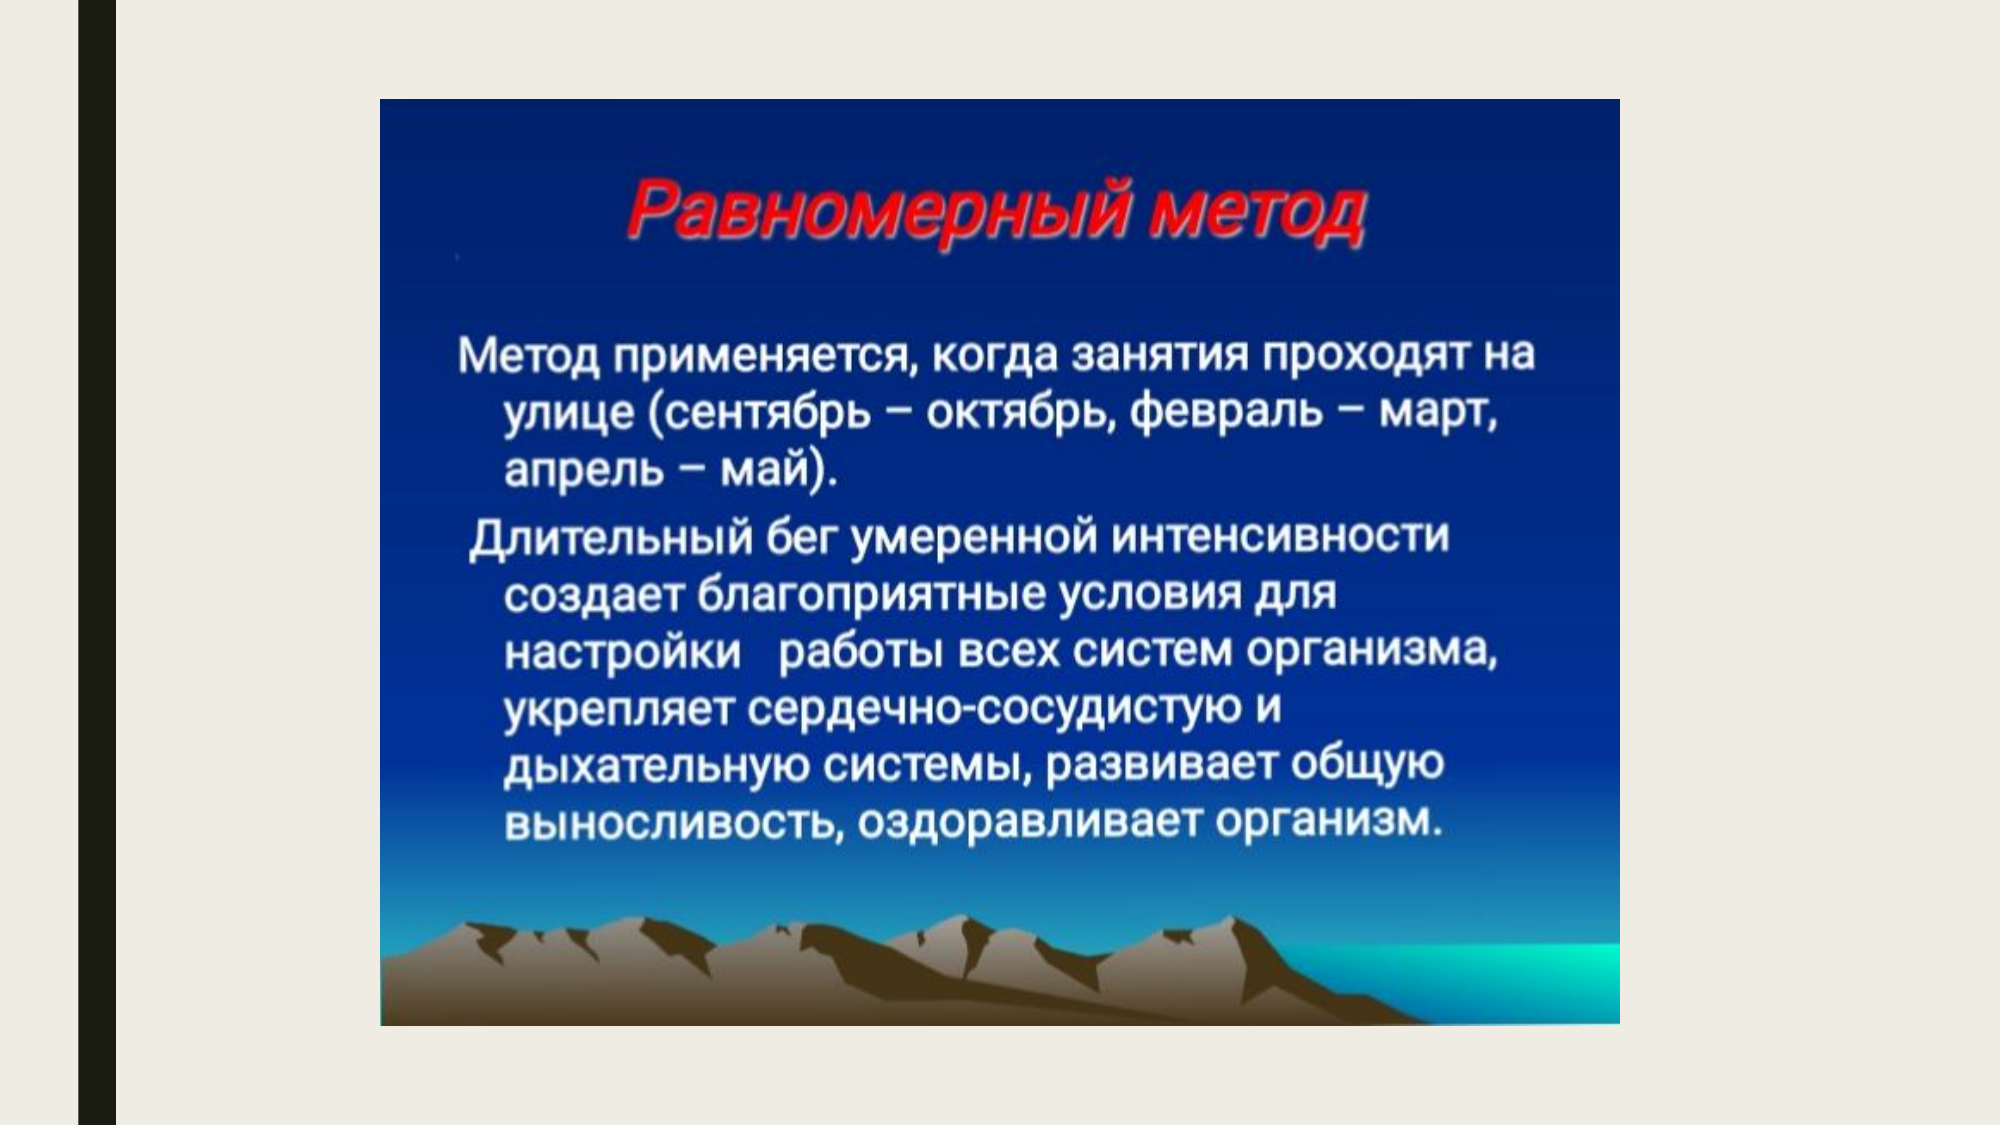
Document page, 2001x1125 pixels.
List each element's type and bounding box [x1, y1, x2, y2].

list [380, 99, 1620, 1026]
